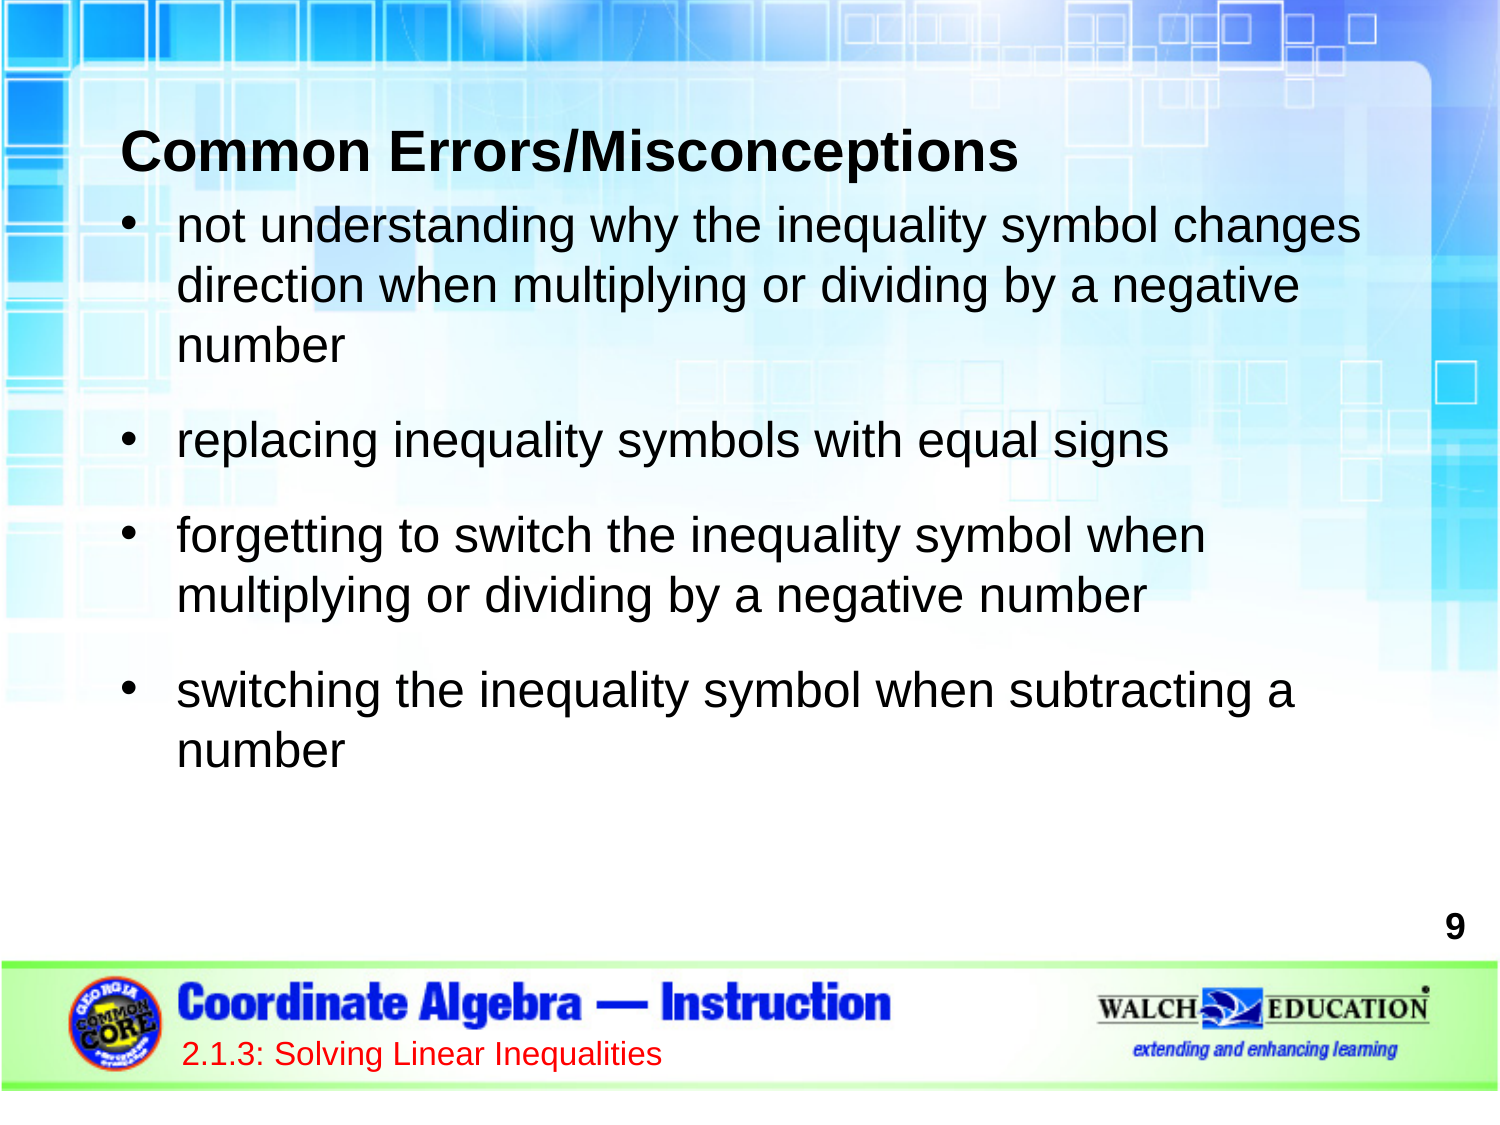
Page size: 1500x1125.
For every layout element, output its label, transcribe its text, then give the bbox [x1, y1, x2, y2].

slide_number 9 [1361, 901, 1481, 949]
subtitle Common Errors/Misconceptions not understanding why the inequality symbol changes direction when multiplying or dividing by a negative number replacing inequality symbols with equal signs forgetting to switch the inequality symbol when multiplying or dividing by a negative number switching the inequality symbol when subtracting a number [105, 105, 1394, 925]
picture [1, 0, 1500, 1091]
list 2.1.3: Solving Linear Inequalities [166, 1024, 1074, 1068]
